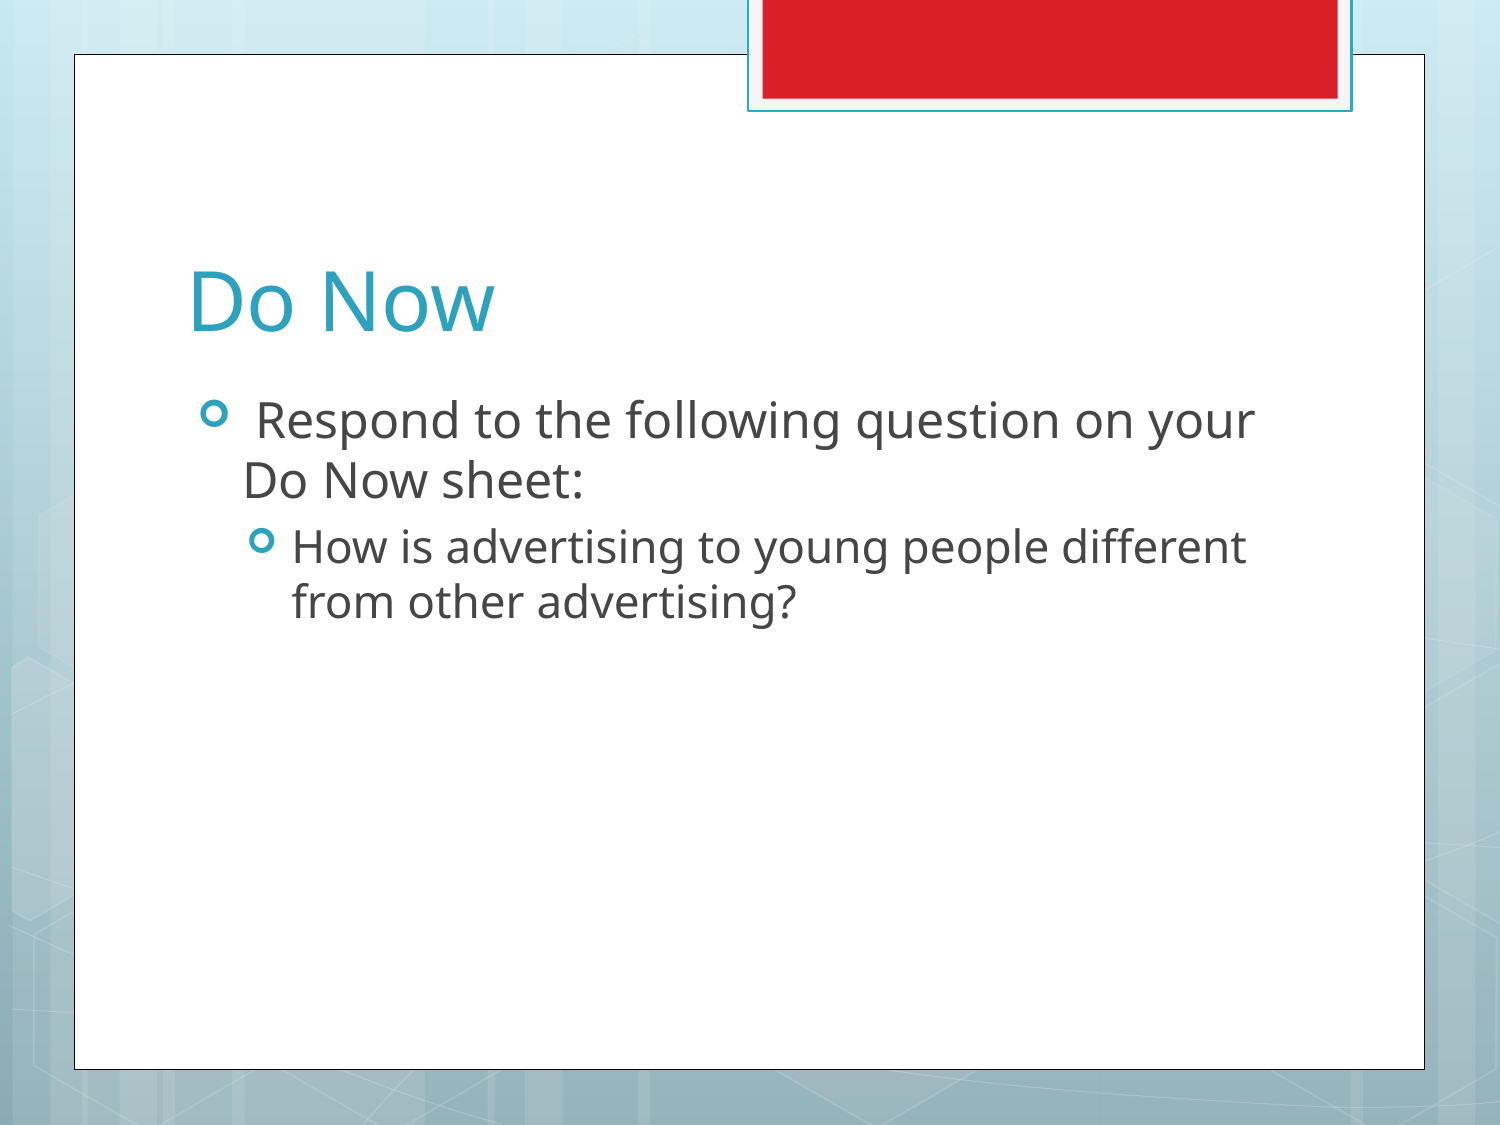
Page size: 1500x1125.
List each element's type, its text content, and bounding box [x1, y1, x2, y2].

list Respond to the following question on your Do Now sheet: How is advertising to young people different from other advertising? [171, 381, 1283, 957]
title Do Now [171, 168, 1324, 357]
